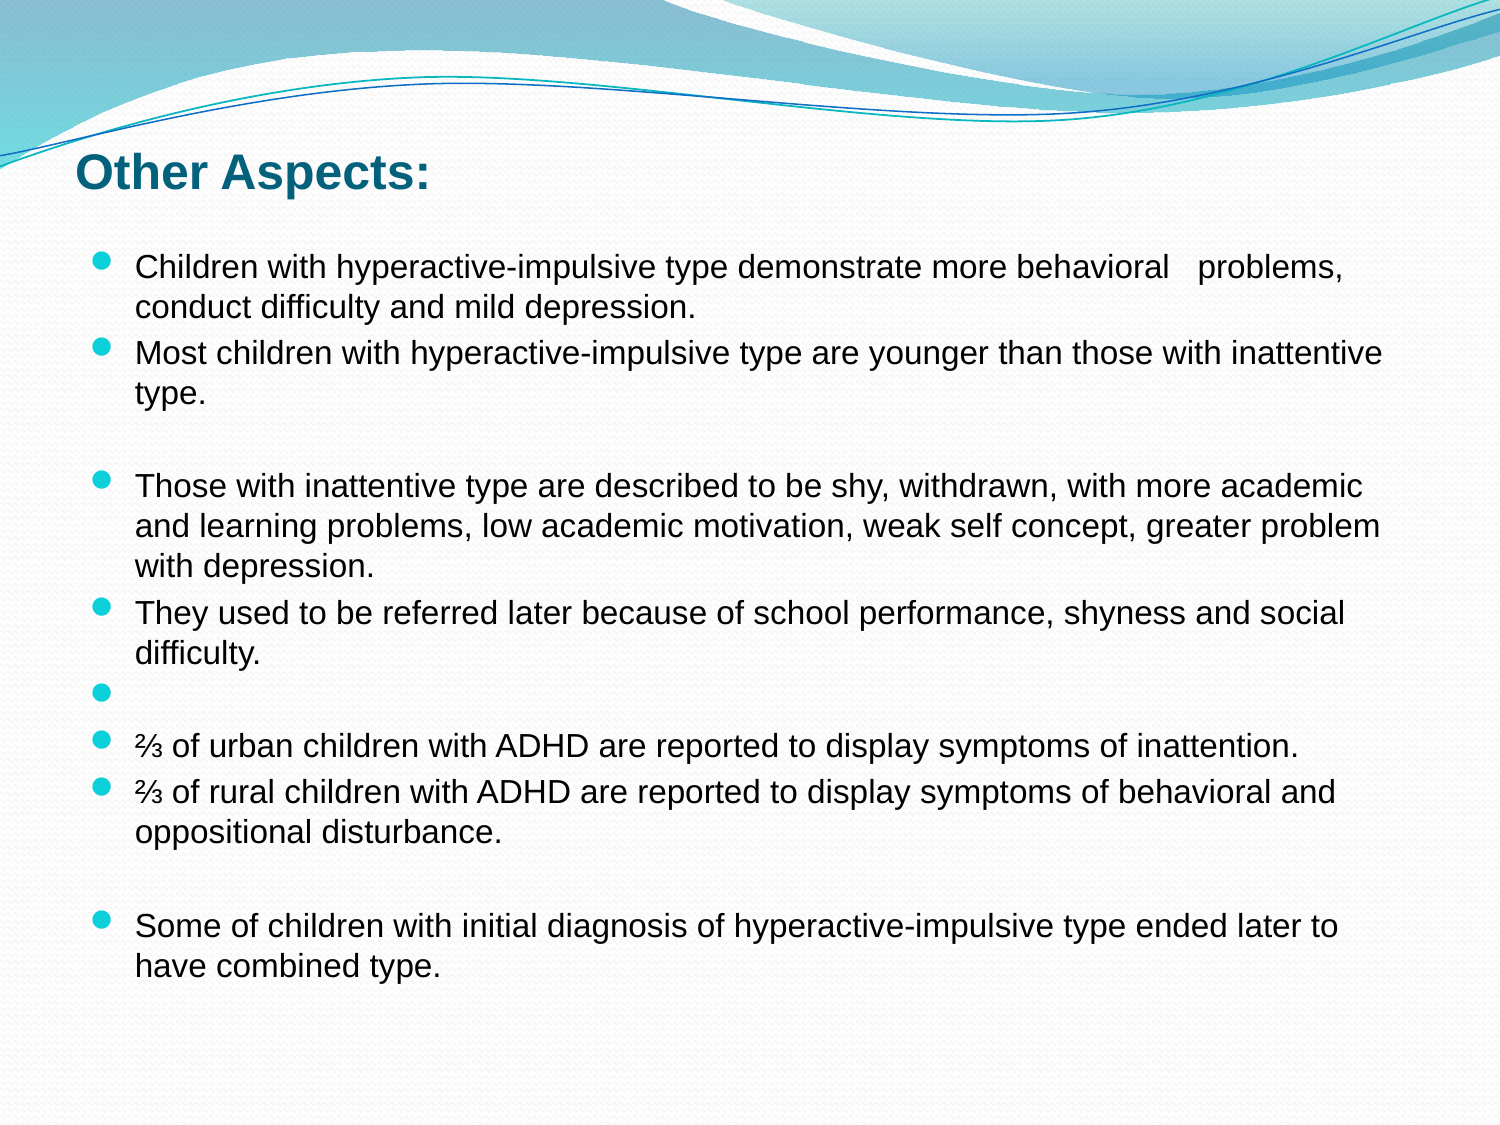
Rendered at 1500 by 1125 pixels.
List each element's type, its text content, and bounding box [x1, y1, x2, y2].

title Other Aspects: [75, 45, 1425, 200]
list Children with hyperactive-impulsive type demonstrate more behavioral problems, conduct difficulty and mild depression. Most children with hyperactive-impulsive type are younger than those with inattentive type. Those with inattentive type are described to be shy, withdrawn, with more academic and learning problems, low academic motivation, weak self concept, greater problem with depression. They used to be referred later because of school performance, shyness and social difficulty. ⅔ of urban children with ADHD are reported to display symptoms of inattention. ⅔ of rural children with ADHD are reported to display symptoms of behavioral and oppositional disturbance. Some of children with initial diagnosis of hyperactive-impulsive type ended later to have combined type. [75, 237, 1425, 1038]
